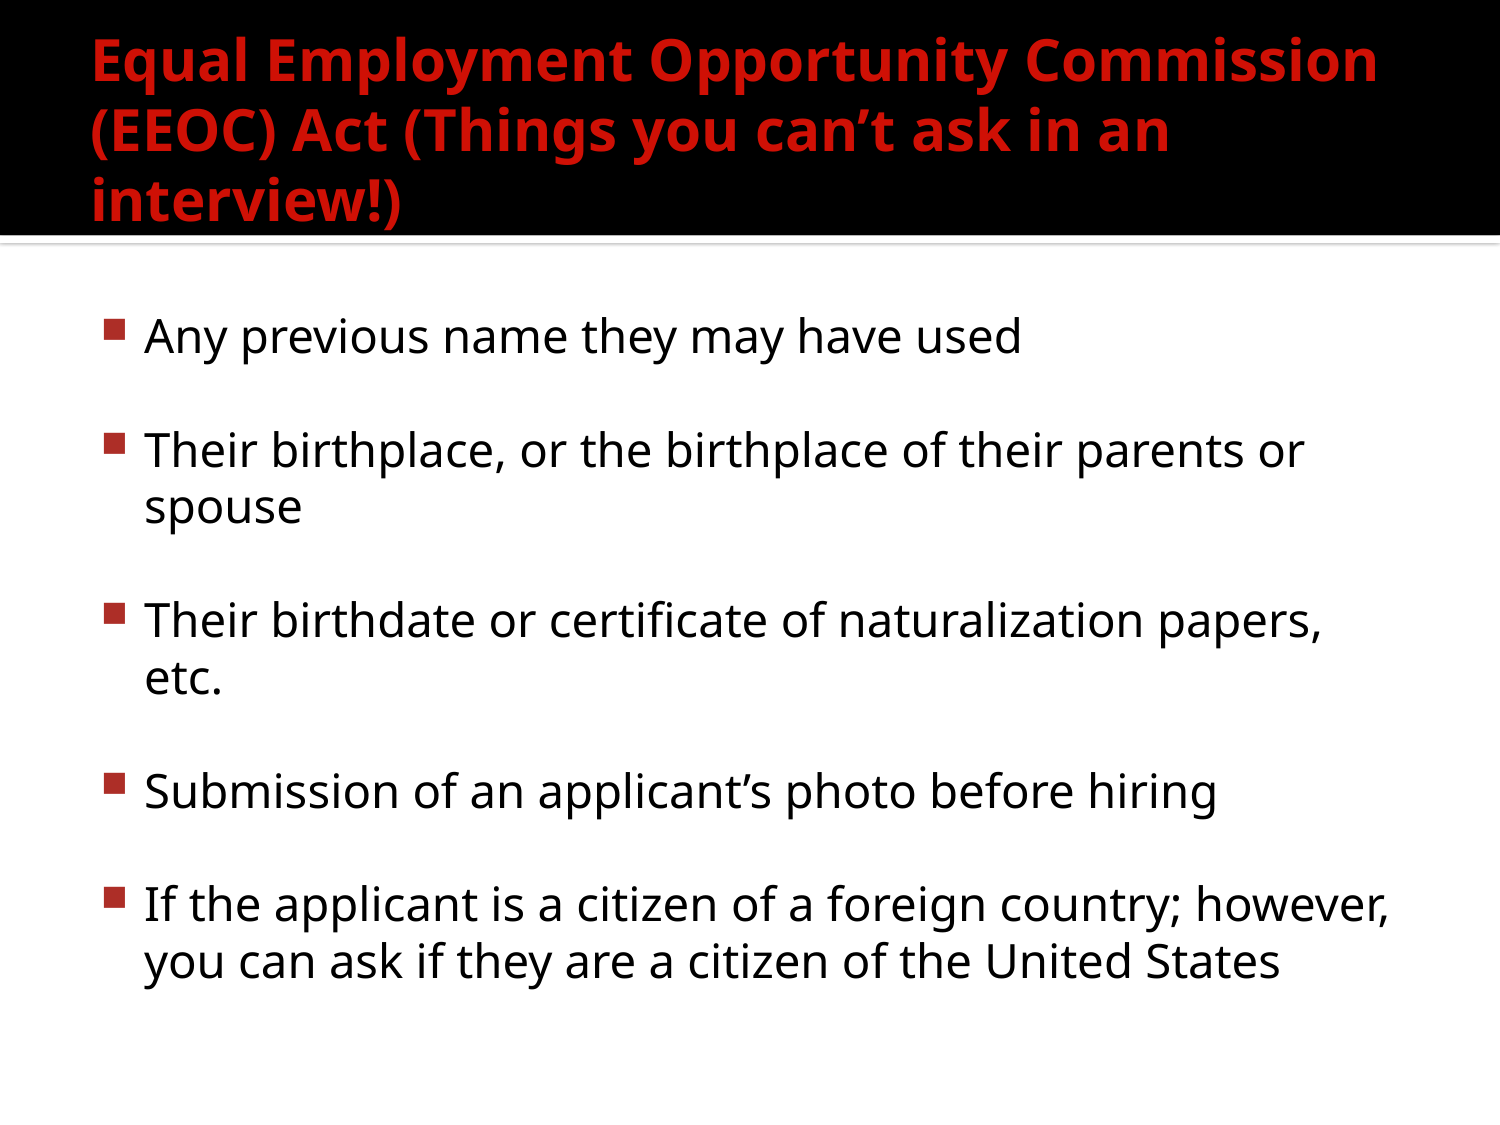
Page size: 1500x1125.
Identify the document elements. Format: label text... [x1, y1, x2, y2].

list Any previous name they may have used Their birthplace, or the birthplace of their parents or spouse Their birthdate or certificate of naturalization papers, etc. Submission of an applicant’s photo before hiring If the applicant is a citizen of a foreign country; however, you can ask if they are a citizen of the United States [75, 291, 1425, 1050]
title Equal Employment Opportunity Commission (EEOC) Act (Things you can’t ask in an interview!) [75, 25, 1425, 231]
